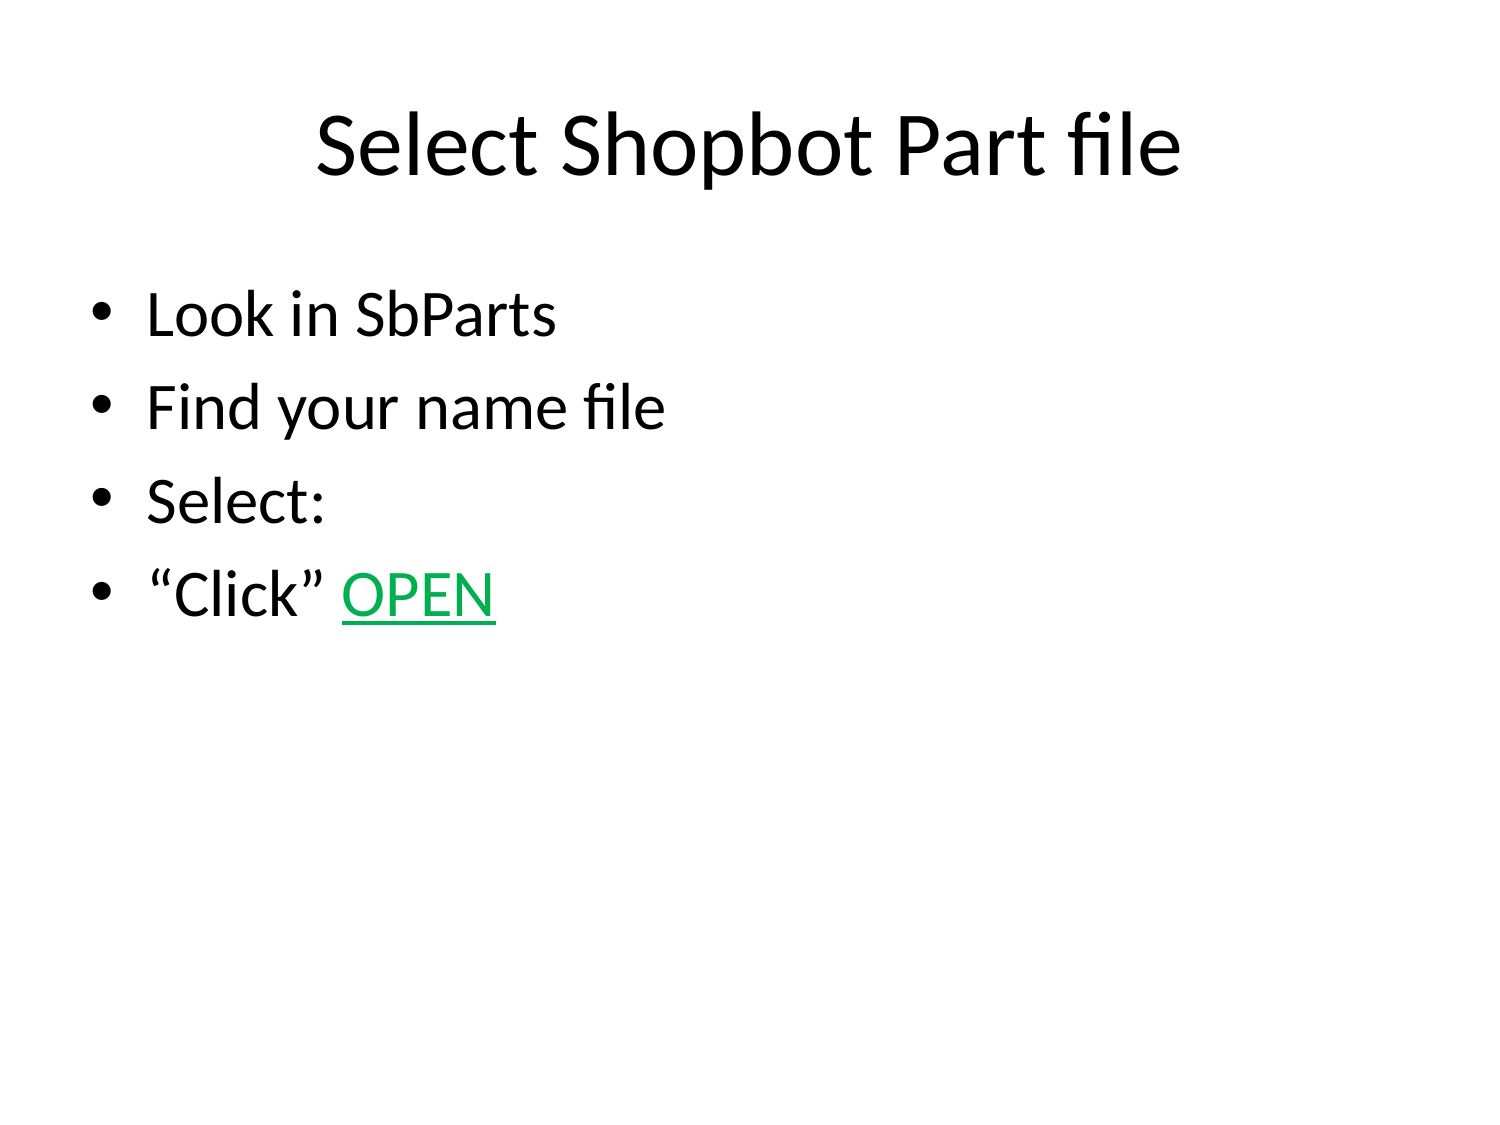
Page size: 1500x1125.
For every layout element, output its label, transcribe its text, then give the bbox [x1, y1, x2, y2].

title Select Shopbot Part file [75, 45, 1425, 233]
list Look in SbParts Find your name file Select: “Click” OPEN [75, 262, 1425, 1005]
